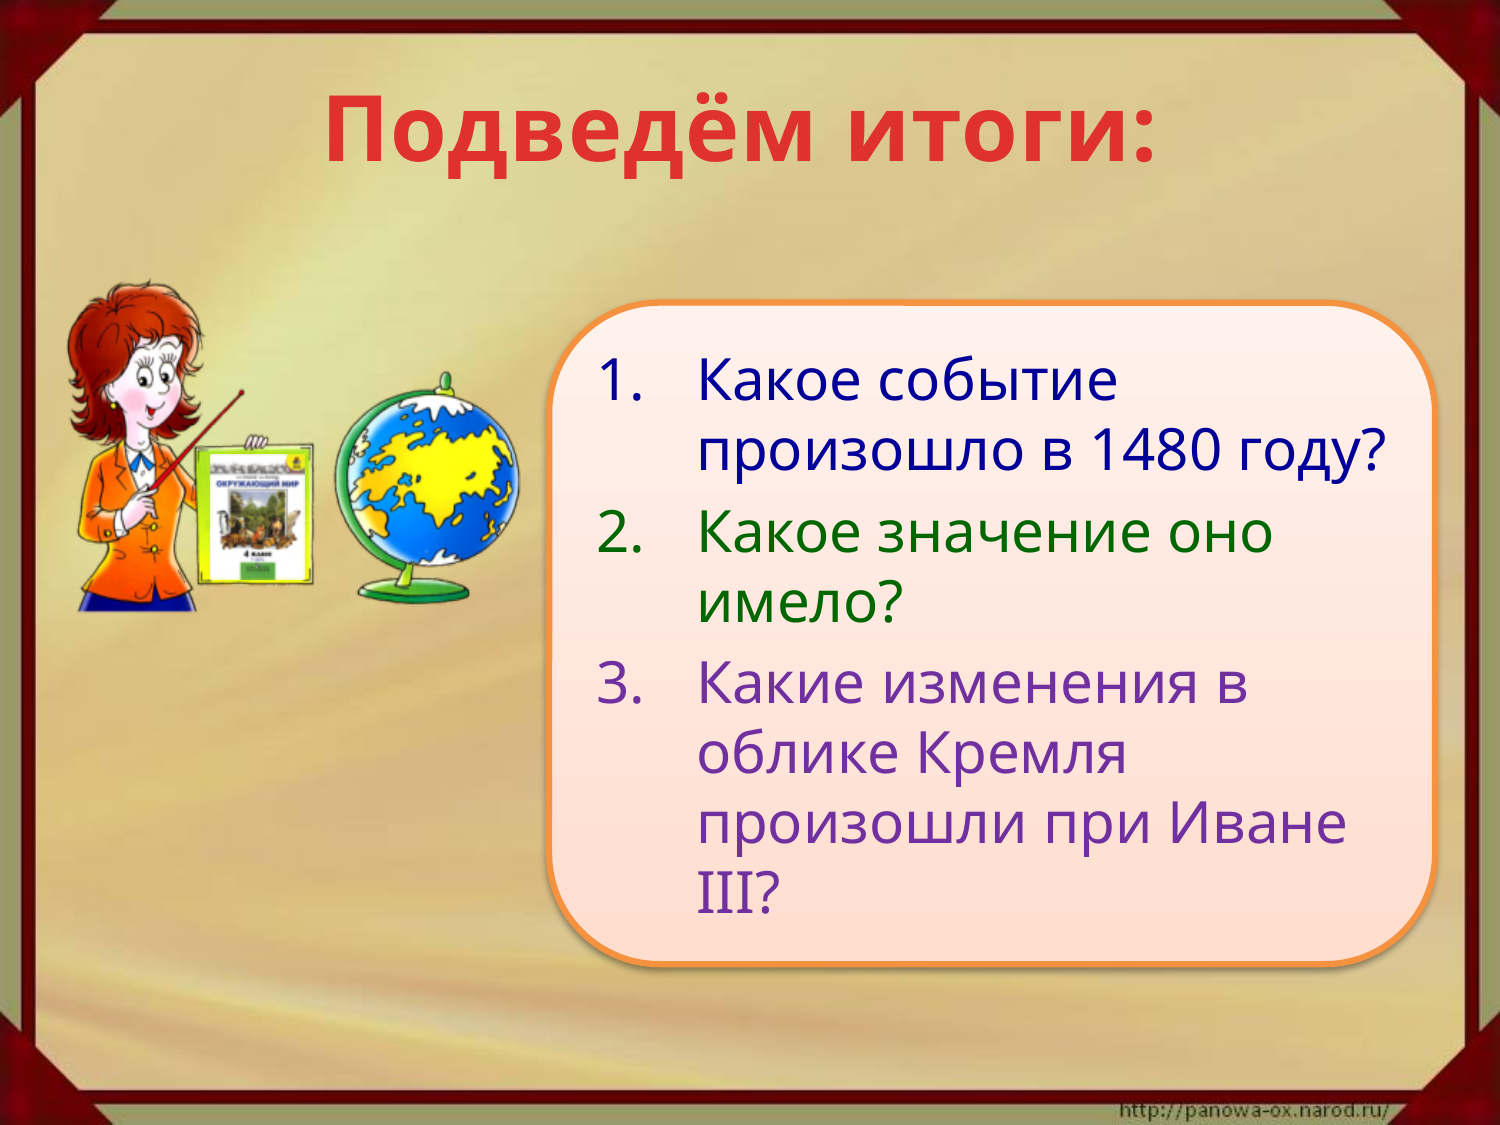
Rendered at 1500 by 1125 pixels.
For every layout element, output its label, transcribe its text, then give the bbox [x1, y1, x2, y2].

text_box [41, 255, 538, 620]
text_box Какое событие произошло в 1480 году? Какое значение оно имело? Какие изменения в облике Кремля произошли при Иване III? [548, 301, 1436, 965]
picture [0, 0, 1500, 1125]
title Подведём итоги: [64, 30, 1415, 219]
